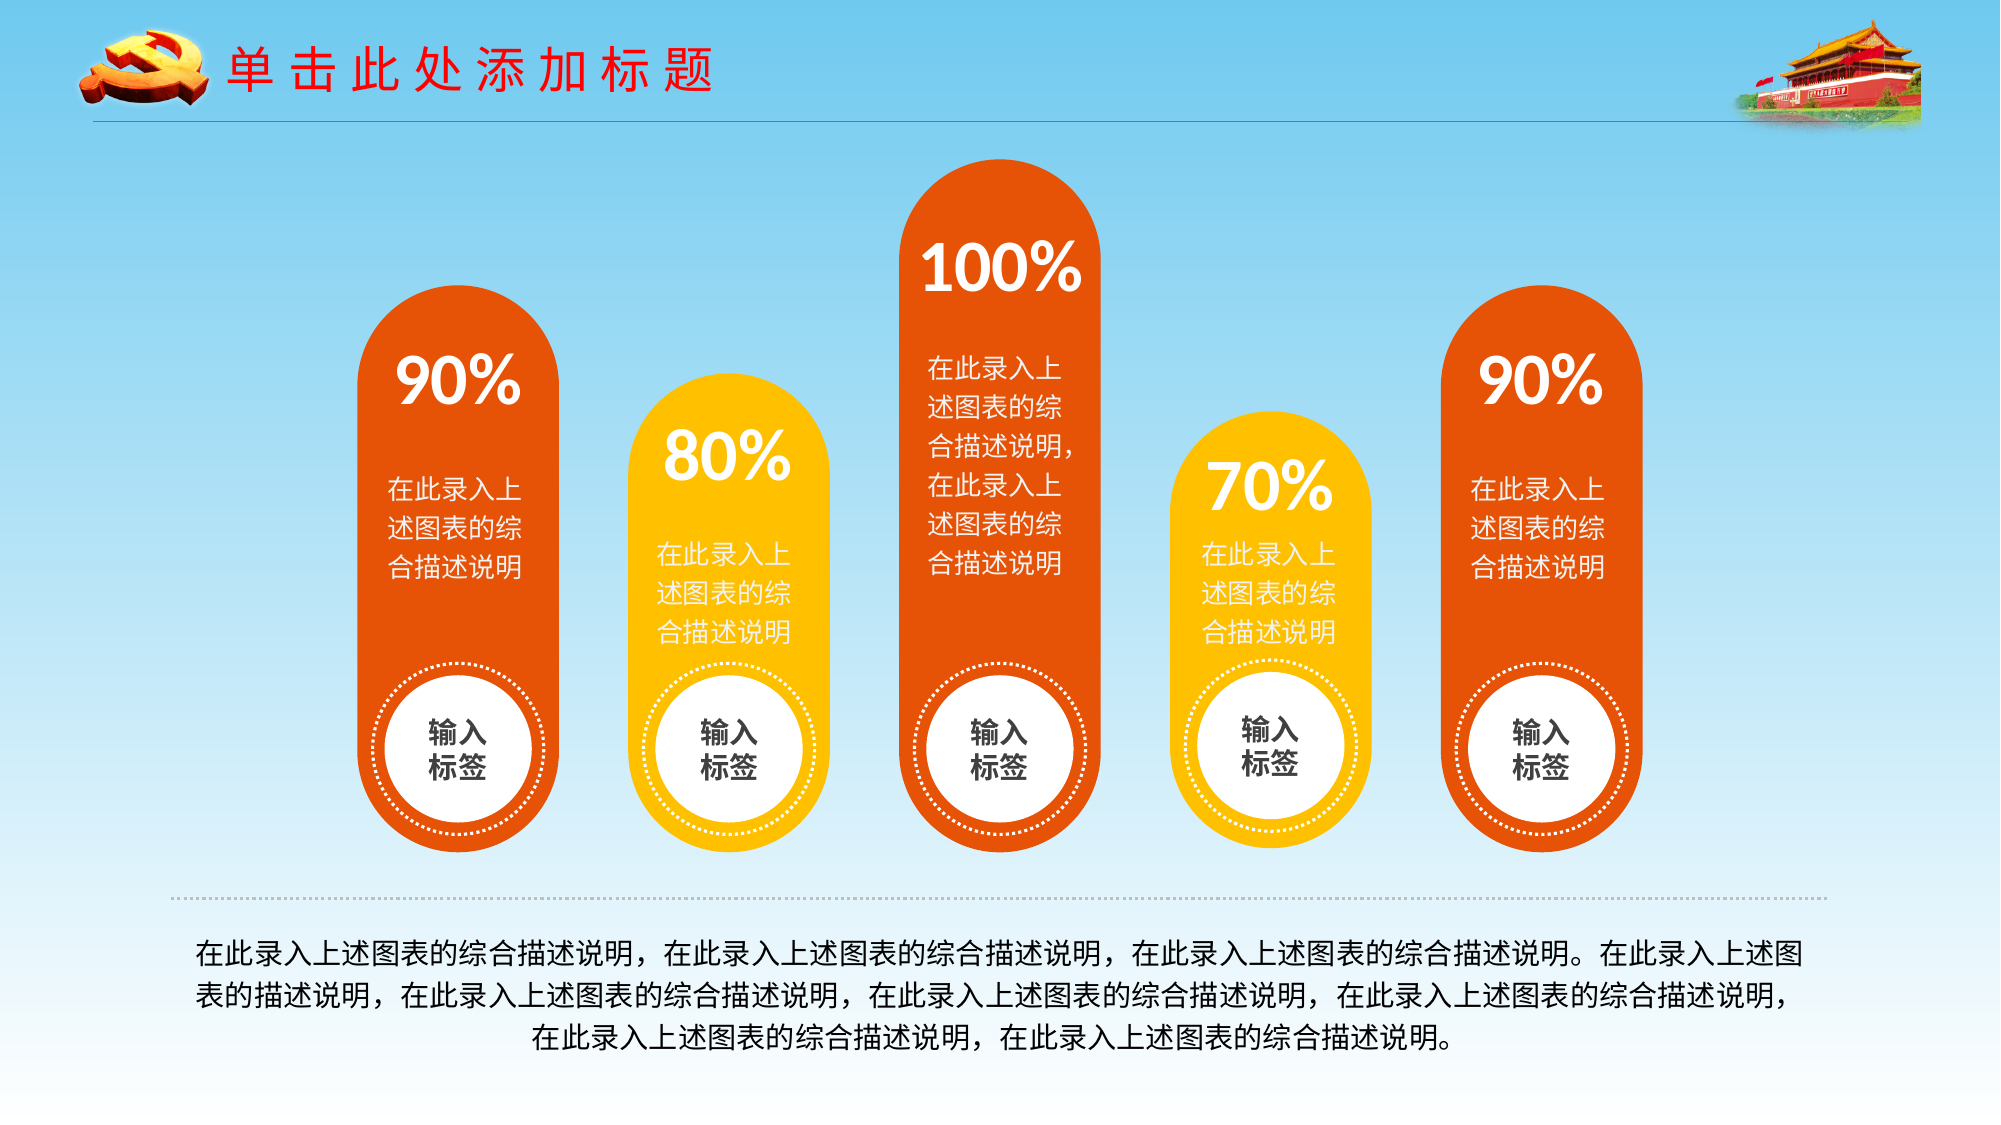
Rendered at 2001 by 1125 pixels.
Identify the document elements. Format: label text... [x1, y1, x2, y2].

text_box 在此录入上述图表的综合描述说明，在此录入上述图表的综合描述说明，在此录入上述图表的综合描述说明。在此录入上述图表的描述说明，在此录入上述图表的综合描述说明，在此录入上述图表的综合描述说明，在此录入上述图表的综合描述说明，在此录入上述图表的综合描述说明，在此录入上述图表的综合描述说明。 [169, 920, 1831, 1062]
picture [39, 10, 231, 145]
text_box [899, 159, 1101, 853]
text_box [628, 373, 830, 853]
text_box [1440, 285, 1643, 853]
text_box 单击此处添加标题 [231, 31, 764, 106]
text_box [1170, 411, 1372, 849]
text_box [357, 285, 559, 853]
picture [1709, 0, 1921, 148]
